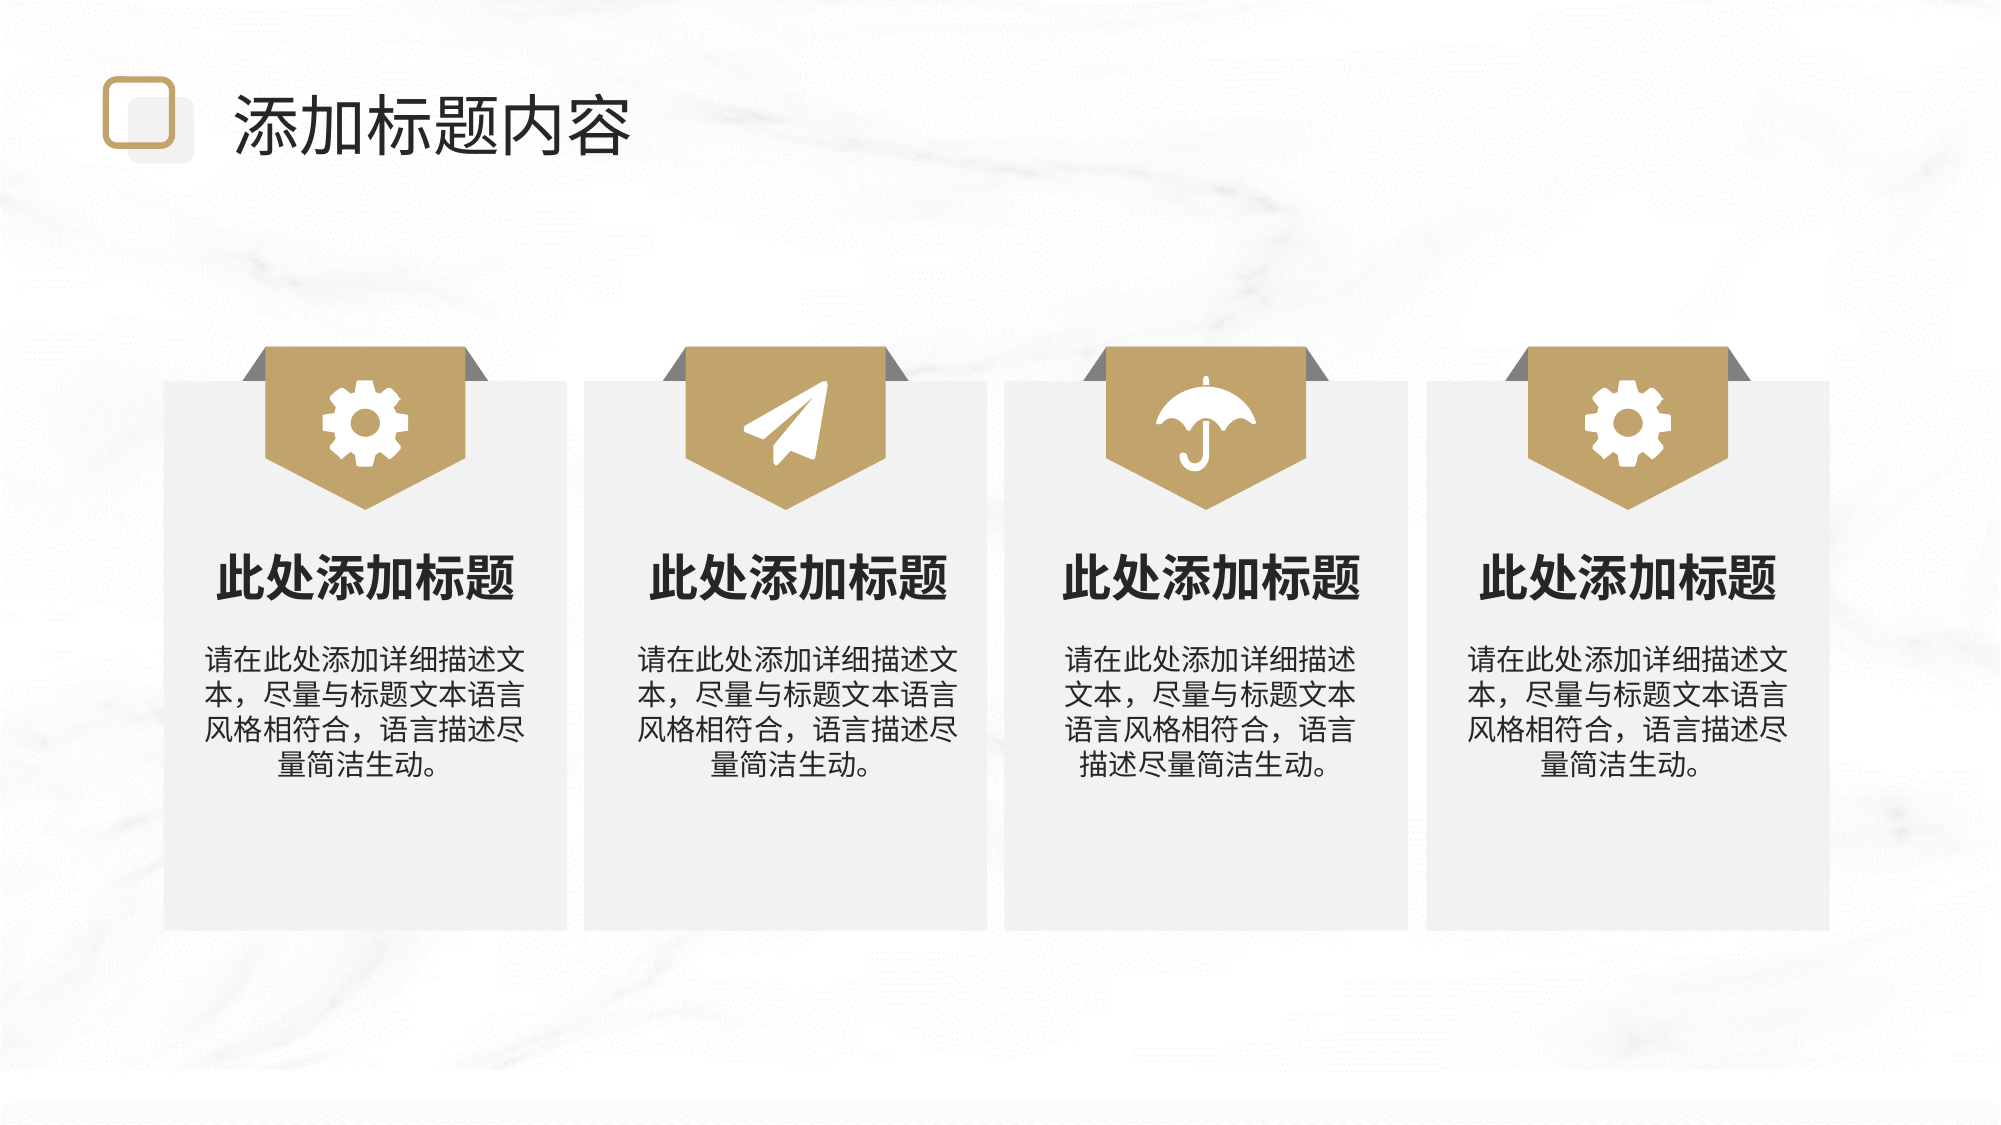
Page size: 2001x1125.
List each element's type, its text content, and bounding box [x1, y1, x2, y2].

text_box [584, 346, 988, 931]
text_box 添加标题内容 [218, 76, 649, 171]
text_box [1004, 346, 1408, 931]
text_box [1426, 346, 1830, 931]
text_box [105, 79, 195, 164]
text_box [163, 346, 567, 931]
